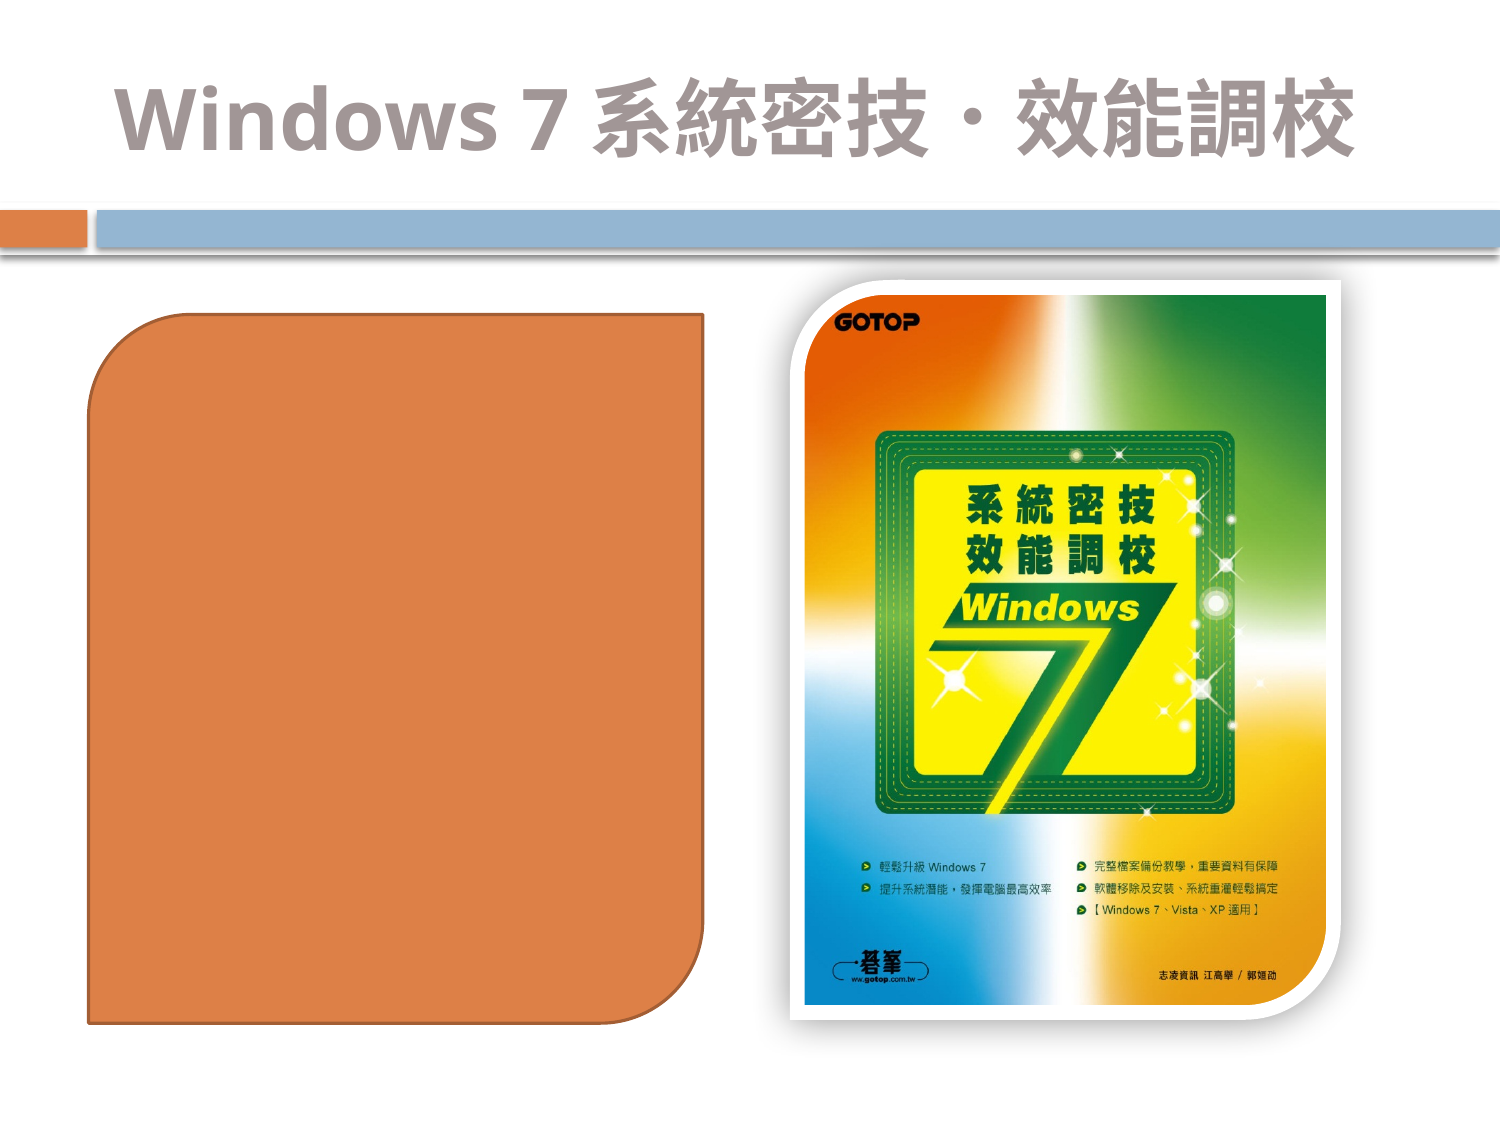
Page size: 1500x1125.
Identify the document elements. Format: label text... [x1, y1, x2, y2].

title Windows 7系統密技．效能調校 [99, 44, 1425, 188]
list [796, 287, 1334, 1013]
text_box [86, 312, 705, 1025]
